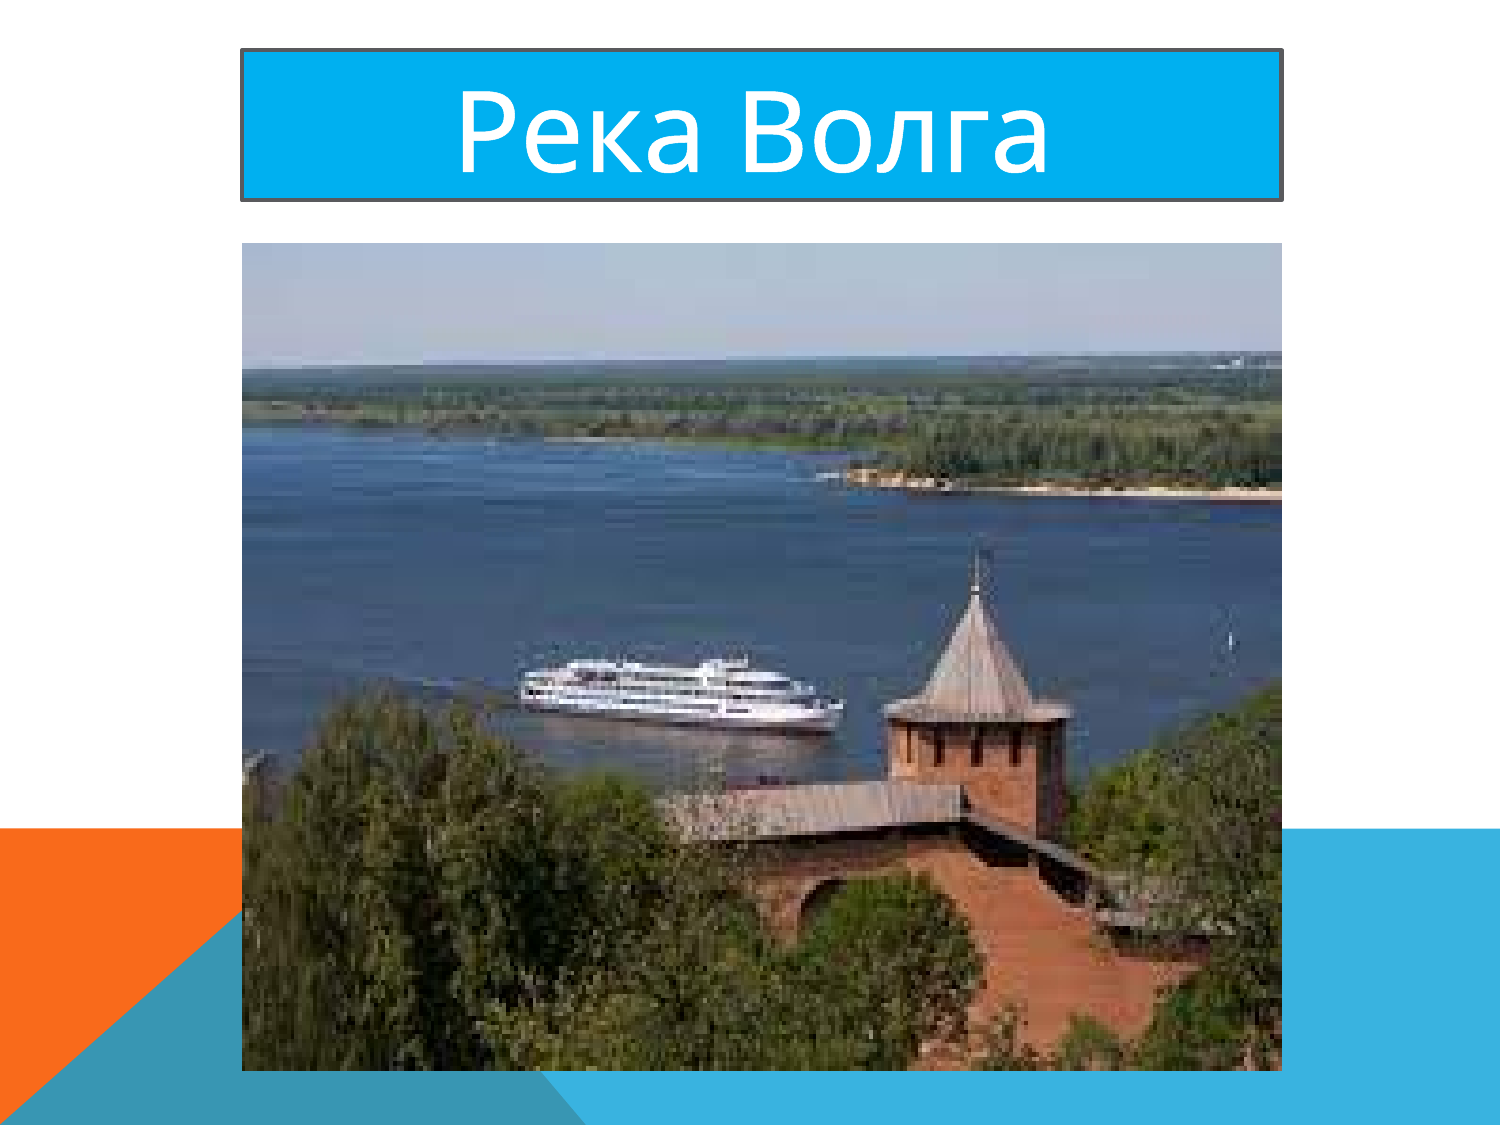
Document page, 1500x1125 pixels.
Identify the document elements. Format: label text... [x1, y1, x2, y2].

picture [241, 243, 1282, 1071]
text_box [240, 48, 1284, 202]
text_box Река Волга [437, 51, 1069, 202]
